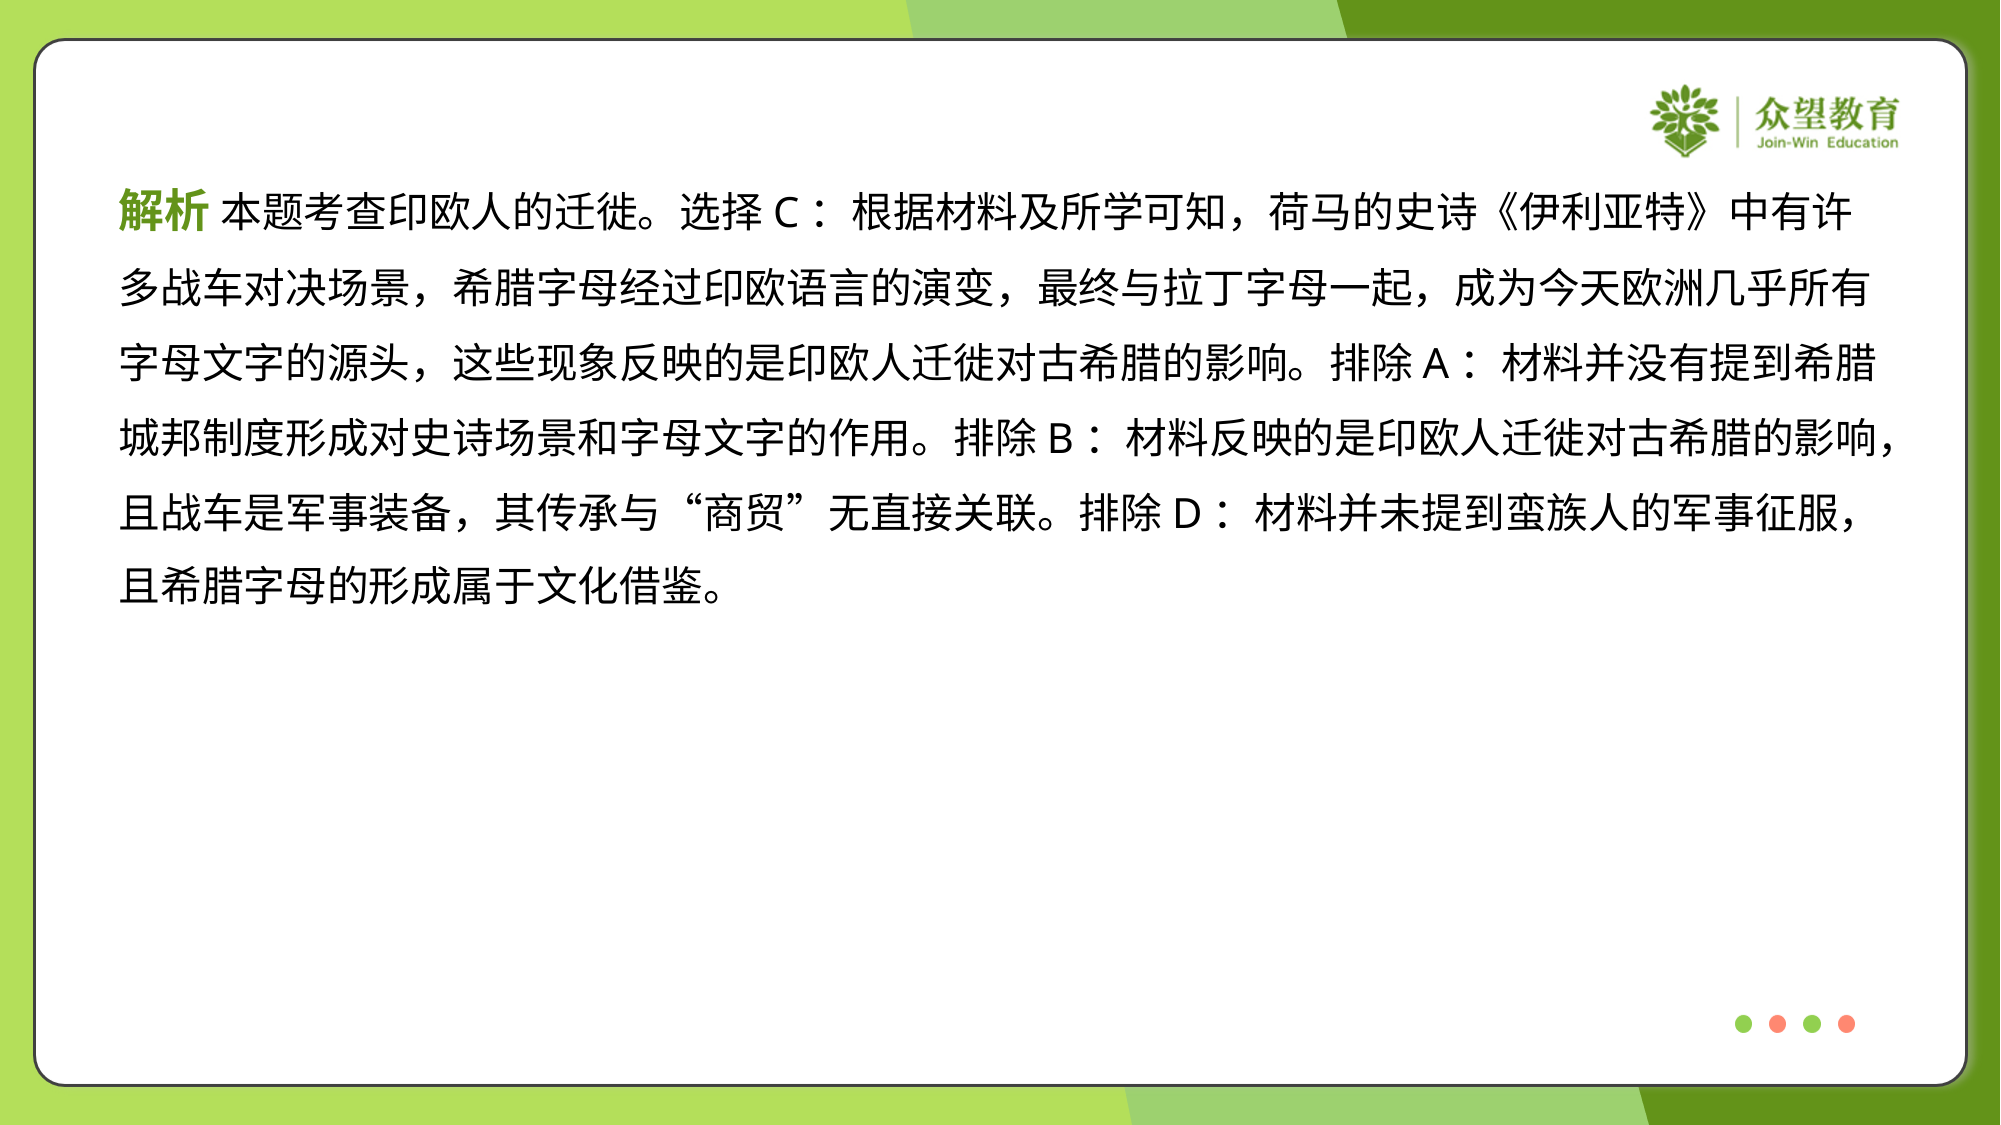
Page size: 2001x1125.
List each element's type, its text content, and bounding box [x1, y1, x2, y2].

text_box 解析 本题考查印欧人的迁徙。选择C：根据材料及所学可知，荷马的史诗《伊利亚特》中有许 多战车对决场景，希腊字母经过印欧语言的演变，最终与拉丁字母一起，成为今天欧洲几乎所有 字母文字的源头，这些现象反映的是印欧人迁徙对古希腊的影响。排除A：材料并没有提到希腊 城邦制度形成对史诗场景和字母文字的作用。排除B：材料反映的是印欧人迁徙对古希腊的影响， 且战车是军事装备，其传承与“商贸”无直接关联。排除D：材料并未提到蛮族人的军事征服， 且希腊字母的形成属于文化借鉴。 [118, 159, 1883, 602]
picture [0, 0, 2000, 1125]
